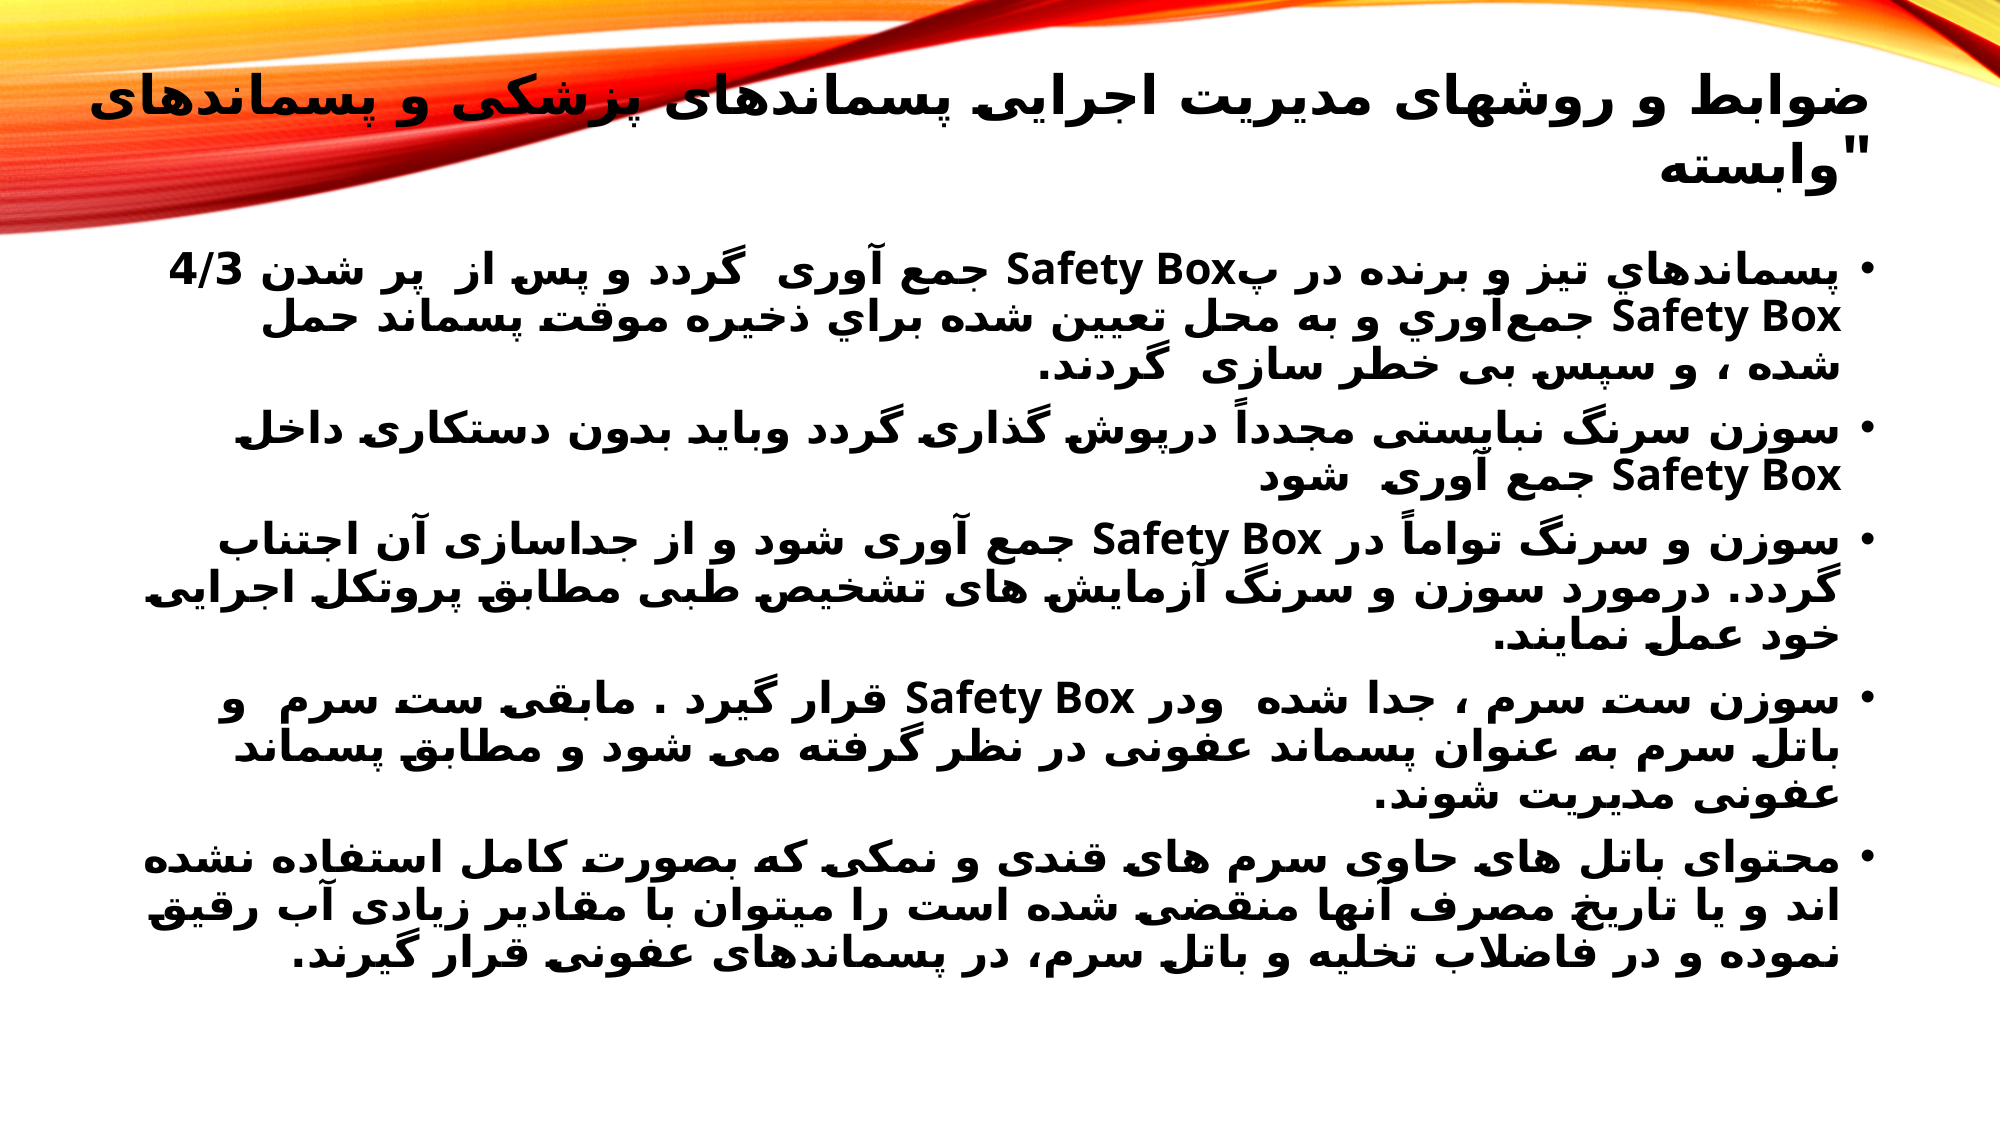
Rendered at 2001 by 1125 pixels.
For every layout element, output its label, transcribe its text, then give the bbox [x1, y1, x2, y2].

picture [0, 0, 2000, 237]
list پسماندهاي تیز و برنده در پSafety Box جمع آوری گردد و پس از پر شدن 4/3 Safety Box جمع‌آوري و به محل تعيين شده براي ذخيره موقت پسماند حمل شده ، و سپس بی خطر سازی گردند. سوزن سرنگ نبایستی مجدداً درپوش گذاری گردد وباید بدون دستکاری داخل Safety Box جمع آوری شود سوزن و سرنگ تواماً در Safety Box جمع آوری شود و از جداسازی آن اجتناب گردد. درمورد سوزن و سرنگ آزمایش های تشخیص طبی مطابق پروتکل اجرایی خود عمل نمایند. سوزن ست سرم ، جدا شده ودر Safety Box قرار گیرد . مابقی ست سرم و باتل سرم به عنوان پسماند عفونی در نظر گرفته می شود و مطابق پسماند عفونی مدیریت شوند. محتوای باتل های حاوی سرم های قندی و نمکی که بصورت کامل استفاده نشده اند و یا تاریخ مصرف آنها منقضی شده است را میتوان با مقادیر زیادی آب رقیق نموده و در فاضلاب تخلیه و باتل سرم، در پسماندهای عفونی قرار گیرند. [112, 238, 1888, 1021]
title ضوابط و روشهای مدیریت اجرایی پسماندهای پزشکی و پسماندهای وابسته" [29, 26, 1888, 239]
